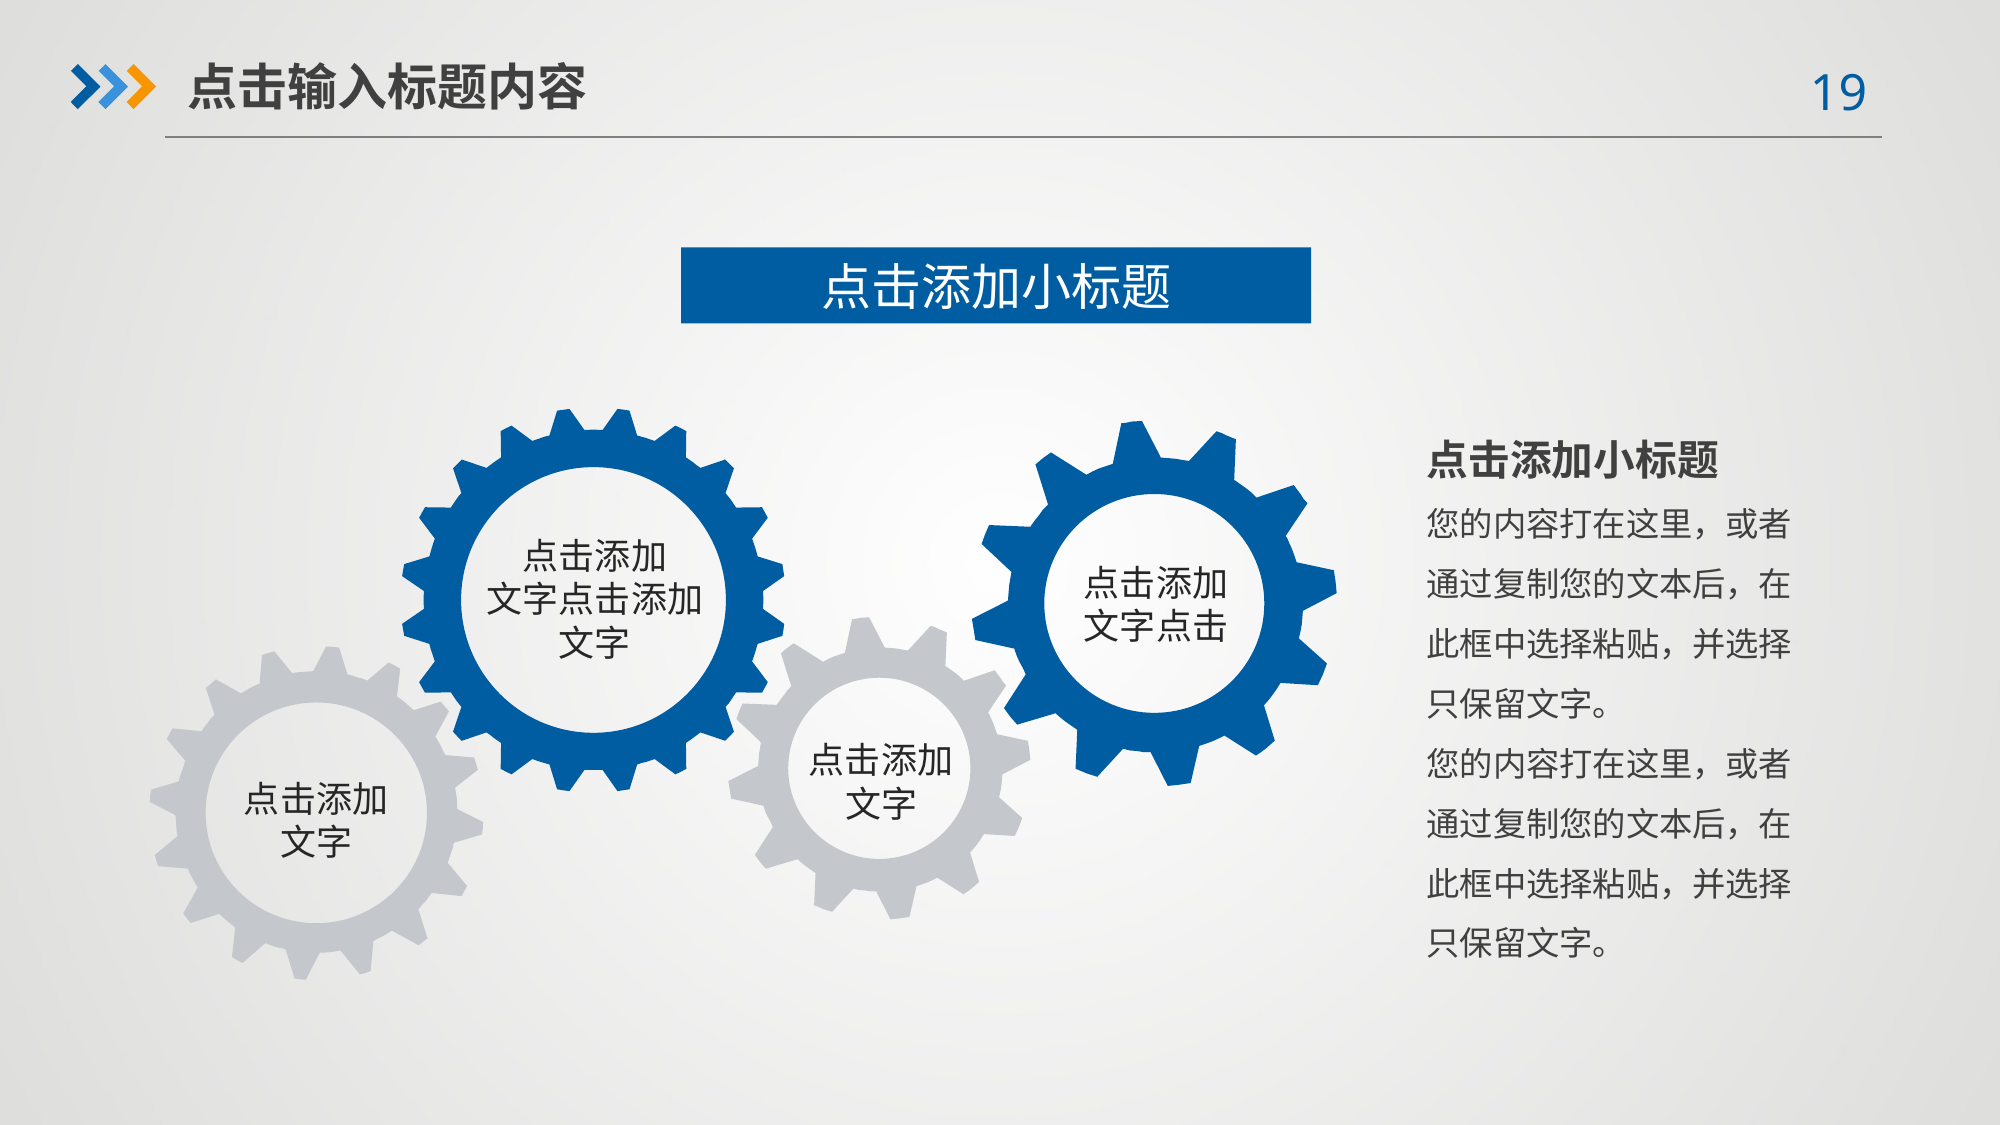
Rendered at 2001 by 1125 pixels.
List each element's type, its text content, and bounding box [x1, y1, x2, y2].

picture [0, 0, 2000, 1125]
text_box 点击添加小标题 [679, 245, 1313, 326]
text_box 点击添加 文字点击 [1045, 552, 1264, 655]
text_box [728, 617, 1031, 920]
text_box [402, 408, 785, 792]
text_box 点击添加 文字 [789, 730, 970, 832]
text_box 点击添加 文字 [224, 768, 409, 871]
text_box [149, 646, 484, 980]
text_box 点击输入标题内容 [187, 43, 654, 127]
text_box 点击添加 文字点击添加 文字 [464, 525, 725, 671]
text_box [971, 421, 1337, 786]
text_box 点击添加小标题 您的内容打在这里，或者通过复制您的文本后，在此框中选择粘贴，并选择只保留文字。 您的内容打在这里，或者通过复制您的文本后，在此框中选择粘贴，并选择只保留文字。 [1411, 400, 1837, 970]
